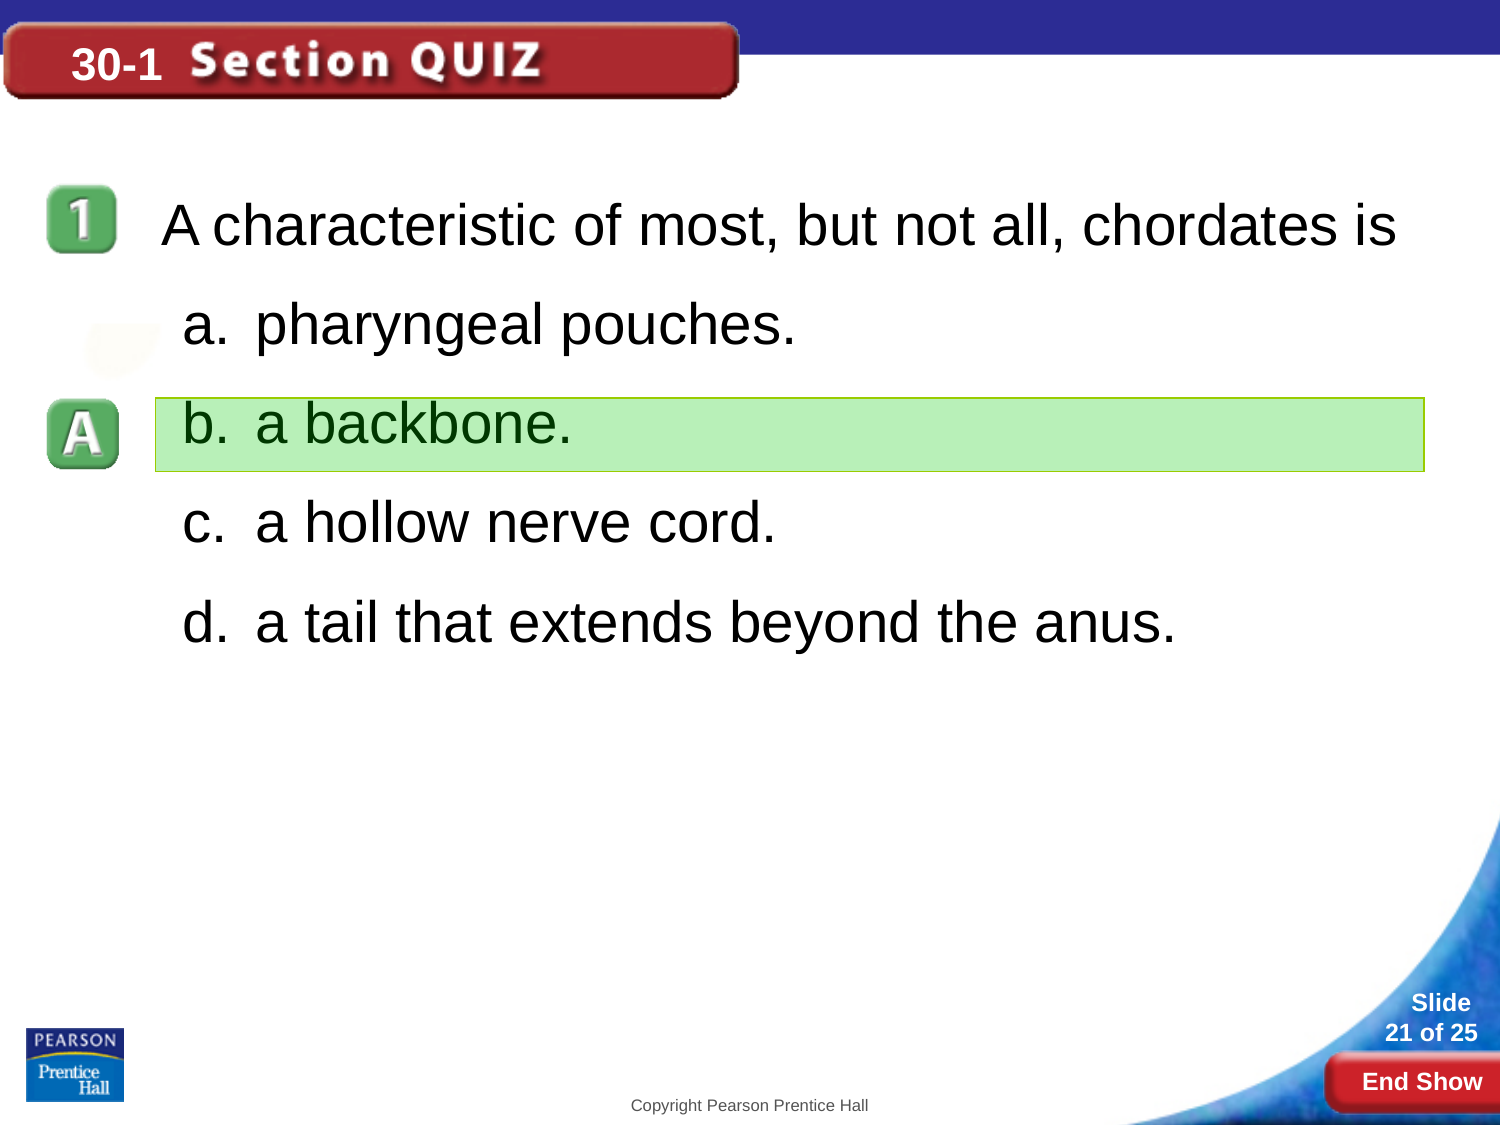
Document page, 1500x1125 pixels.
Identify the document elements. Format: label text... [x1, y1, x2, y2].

footer Copyright Pearson Prentice Hall [512, 1087, 988, 1113]
picture [0, 0, 1500, 1125]
title 30-1 [2, 26, 179, 98]
picture [39, 178, 132, 262]
text_box [155, 397, 1424, 472]
list A characteristic of most, but not all, chordates is pharyngeal pouches. a backbone. a hollow nerve cord. a tail that extends beyond the anus. [44, 179, 1440, 888]
